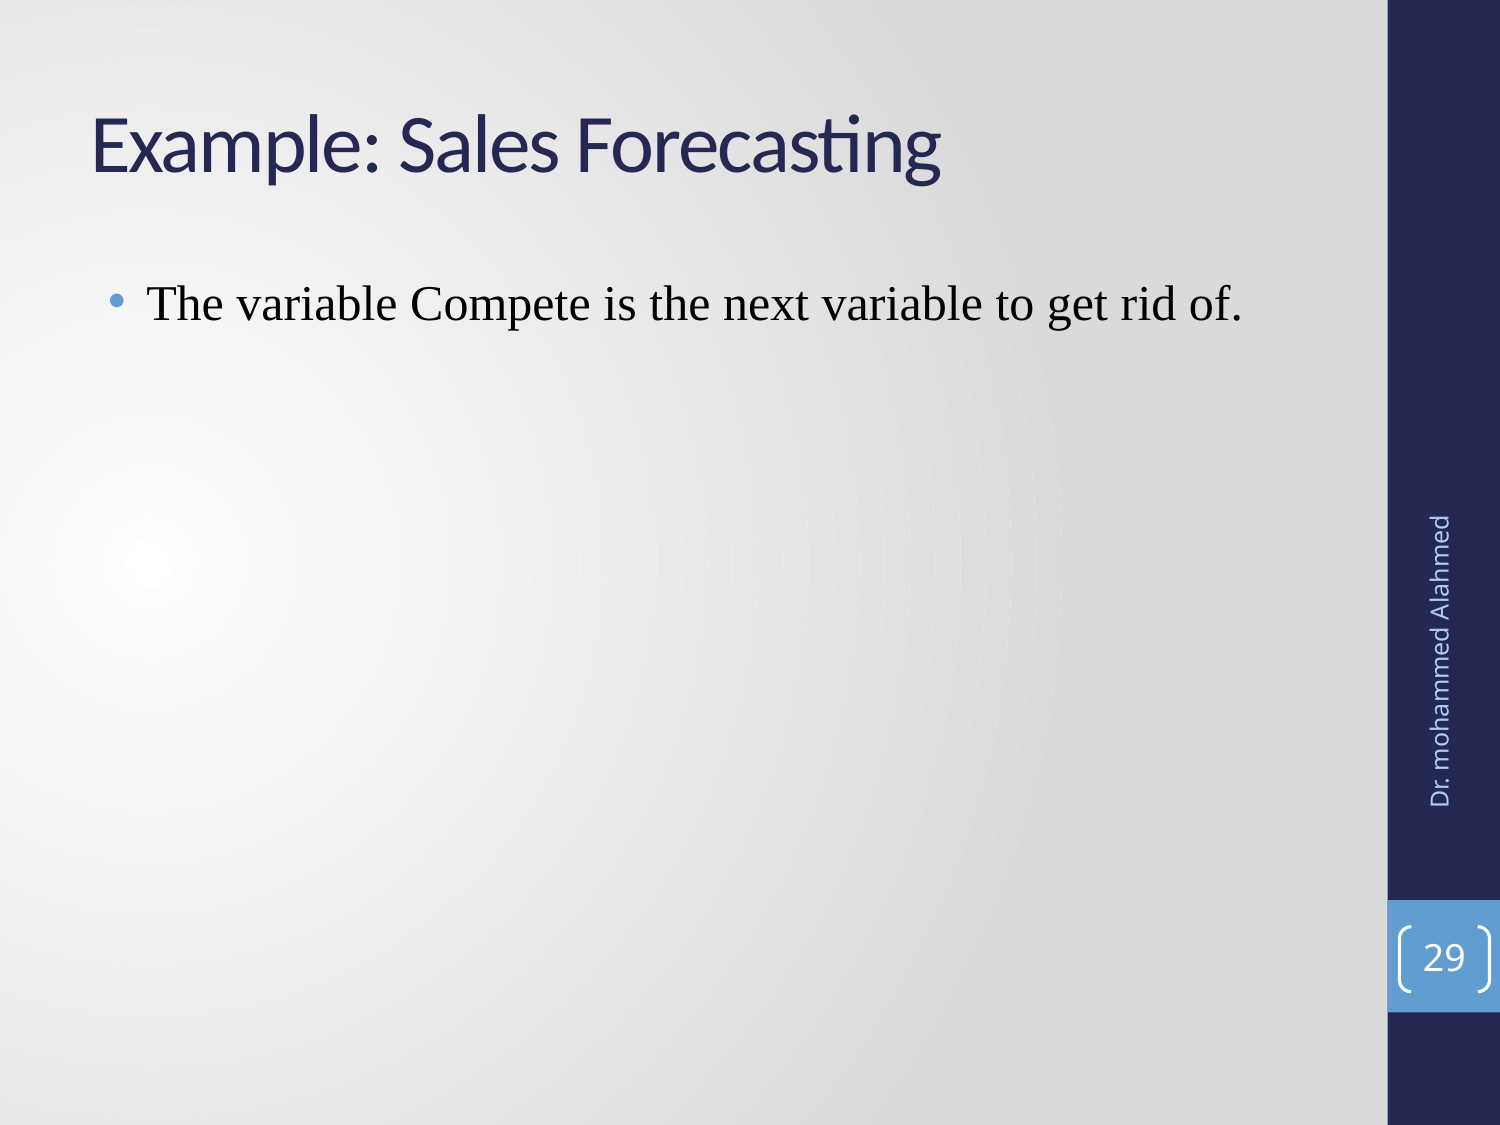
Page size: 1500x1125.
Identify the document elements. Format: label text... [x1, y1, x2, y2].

slide_number 29 [1397, 925, 1492, 994]
footer Dr. mohammed Alahmed [1408, 500, 1469, 889]
list The variable Compete is the next variable to get rid of. [75, 262, 1325, 1050]
title Example: Sales Forecasting [75, 45, 1325, 233]
